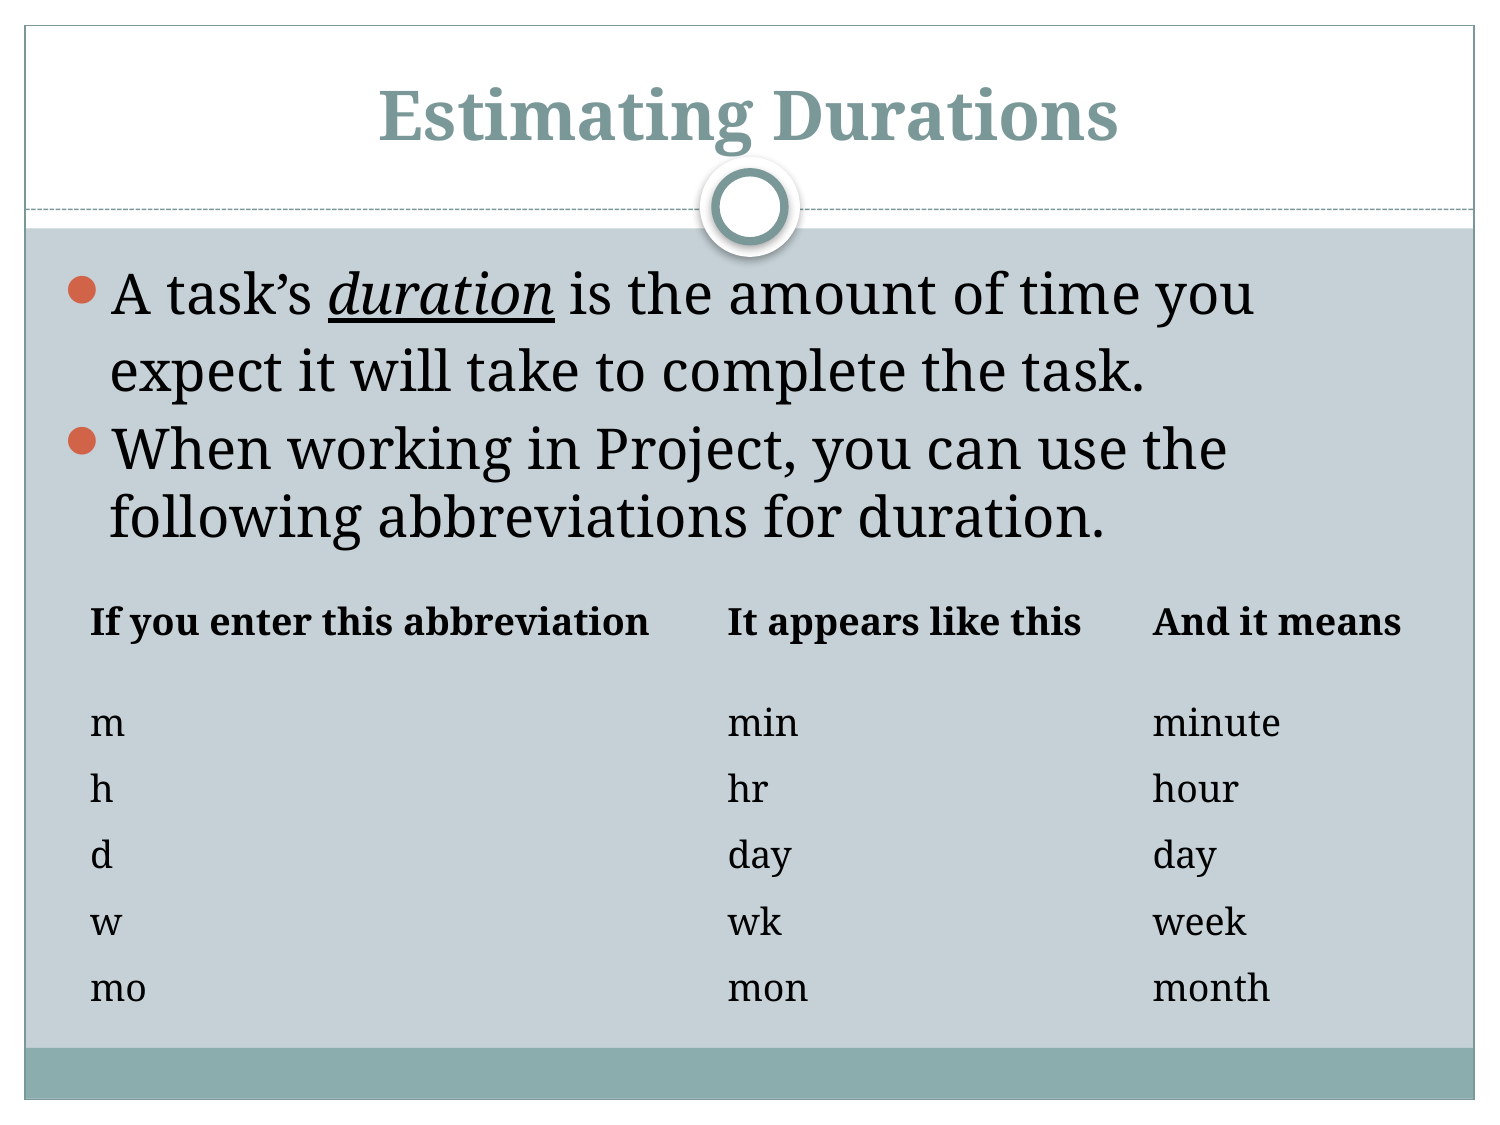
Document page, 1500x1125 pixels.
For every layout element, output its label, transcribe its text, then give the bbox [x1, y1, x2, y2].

table_cell min [713, 689, 1137, 755]
table_cell wk [713, 887, 1137, 954]
table_cell m [75, 689, 713, 755]
table_header It appears like this [713, 587, 1137, 689]
table_header If you enter this abbreviation [75, 587, 713, 689]
table_cell day [1137, 821, 1462, 887]
table_cell w [75, 887, 713, 954]
table_cell month [1137, 954, 1462, 1020]
table_cell hr [713, 755, 1137, 821]
table_cell d [75, 821, 713, 887]
table_header And it means [1137, 587, 1462, 689]
table_cell hour [1137, 755, 1462, 821]
title Estimating Durations [49, 37, 1450, 162]
table_cell h [75, 755, 713, 821]
table_cell mo [75, 954, 713, 1020]
table_cell day [713, 821, 1137, 887]
table_cell mon [713, 954, 1137, 1020]
list A task’s duration is the amount of time you expect it will take to complete the task. When working in Project, you can use the following abbreviations for duration. [49, 250, 1445, 1001]
table_cell minute [1137, 689, 1462, 755]
table_cell week [1137, 887, 1462, 954]
